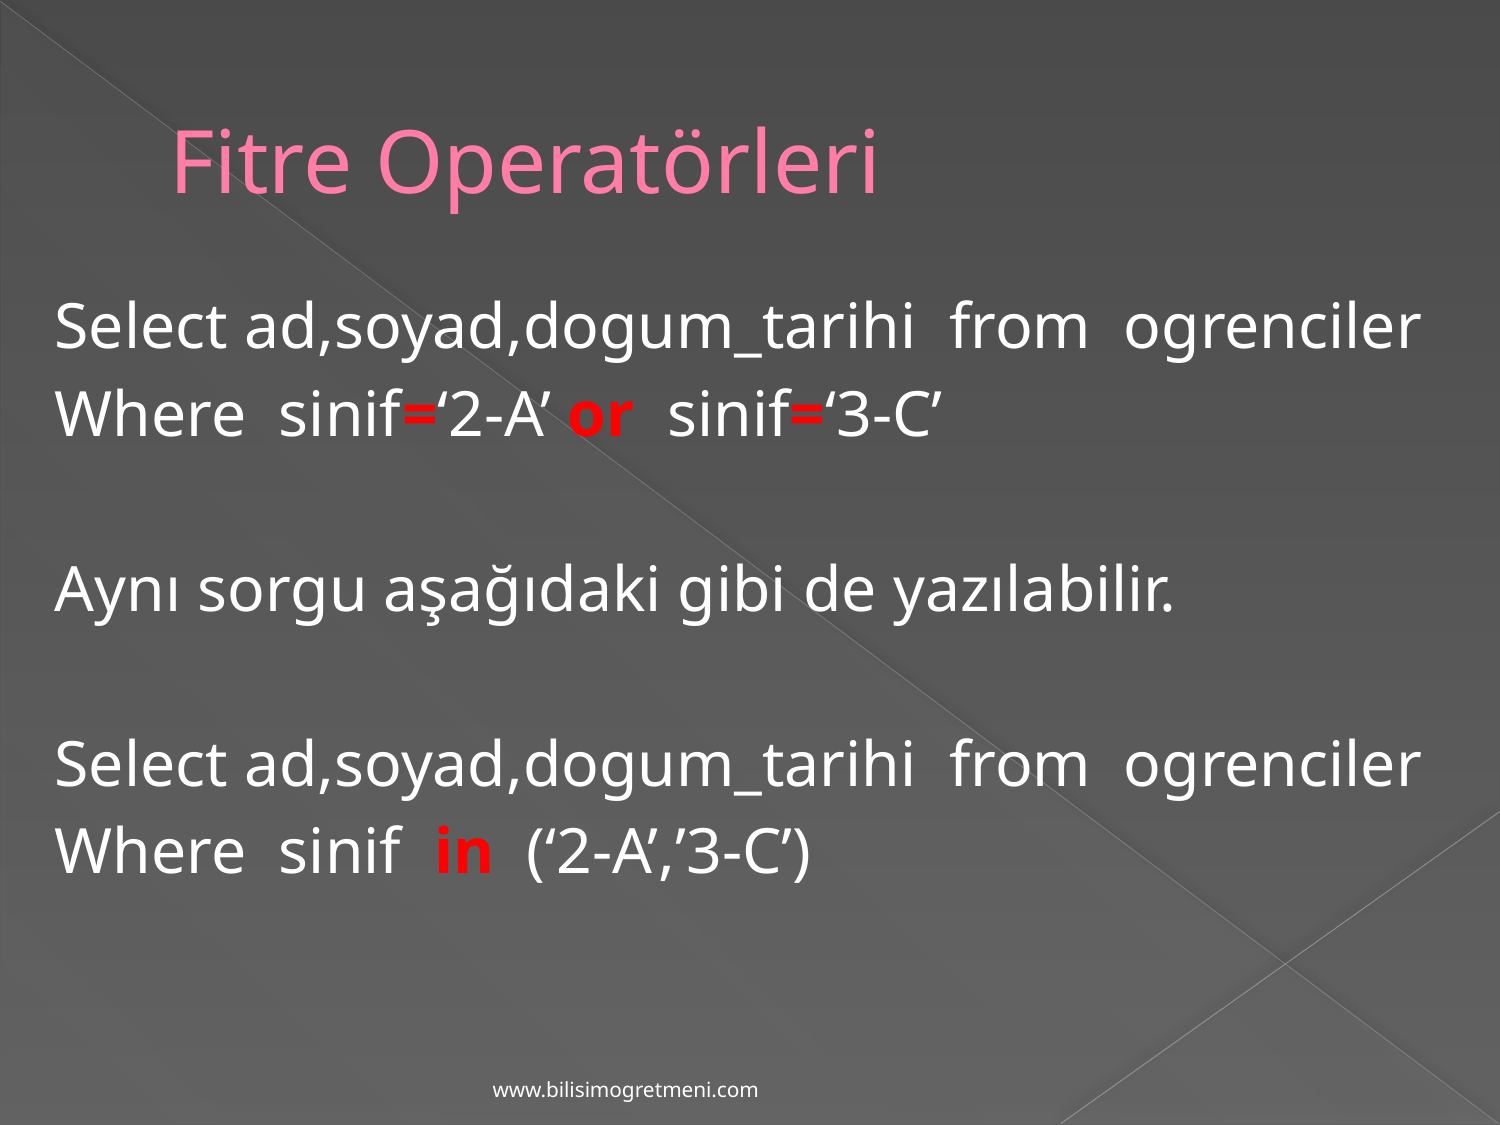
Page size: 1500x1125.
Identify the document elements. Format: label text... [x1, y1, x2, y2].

title Fitre Operatörleri [75, 43, 1425, 274]
list Select ad,soyad,dogum_tarihi from ogrenciler Where sinif=‘2-A’ or sinif=‘3-C’ Aynı sorgu aşağıdaki gibi de yazılabilir. Select ad,soyad,dogum_tarihi from ogrenciler Where sinif in (‘2-A’,’3-C’) [29, 278, 1500, 1029]
footer www.bilisimogretmeni.com [75, 1063, 774, 1113]
